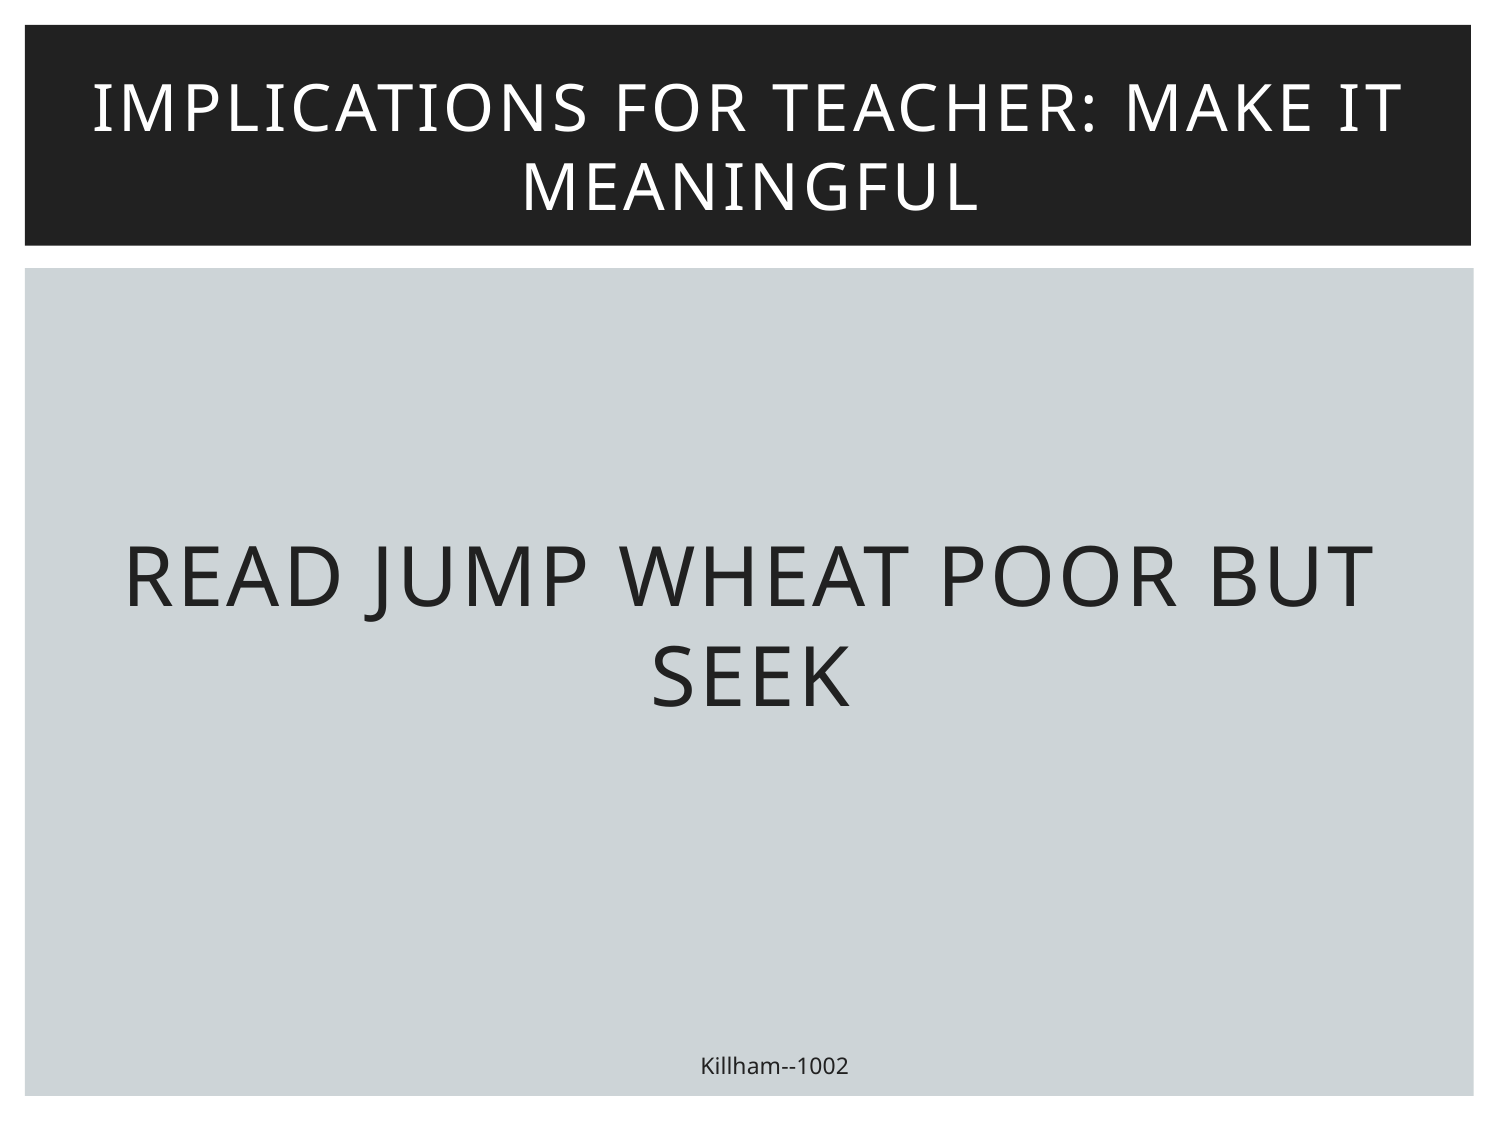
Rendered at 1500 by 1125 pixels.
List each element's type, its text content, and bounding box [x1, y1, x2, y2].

title Implications for teacher: Make it meaningful [62, 58, 1438, 232]
list READ JUMP WHEAT POOR BUT SEEK [39, 262, 1456, 1005]
footer Killham--1002 [500, 1042, 1050, 1088]
